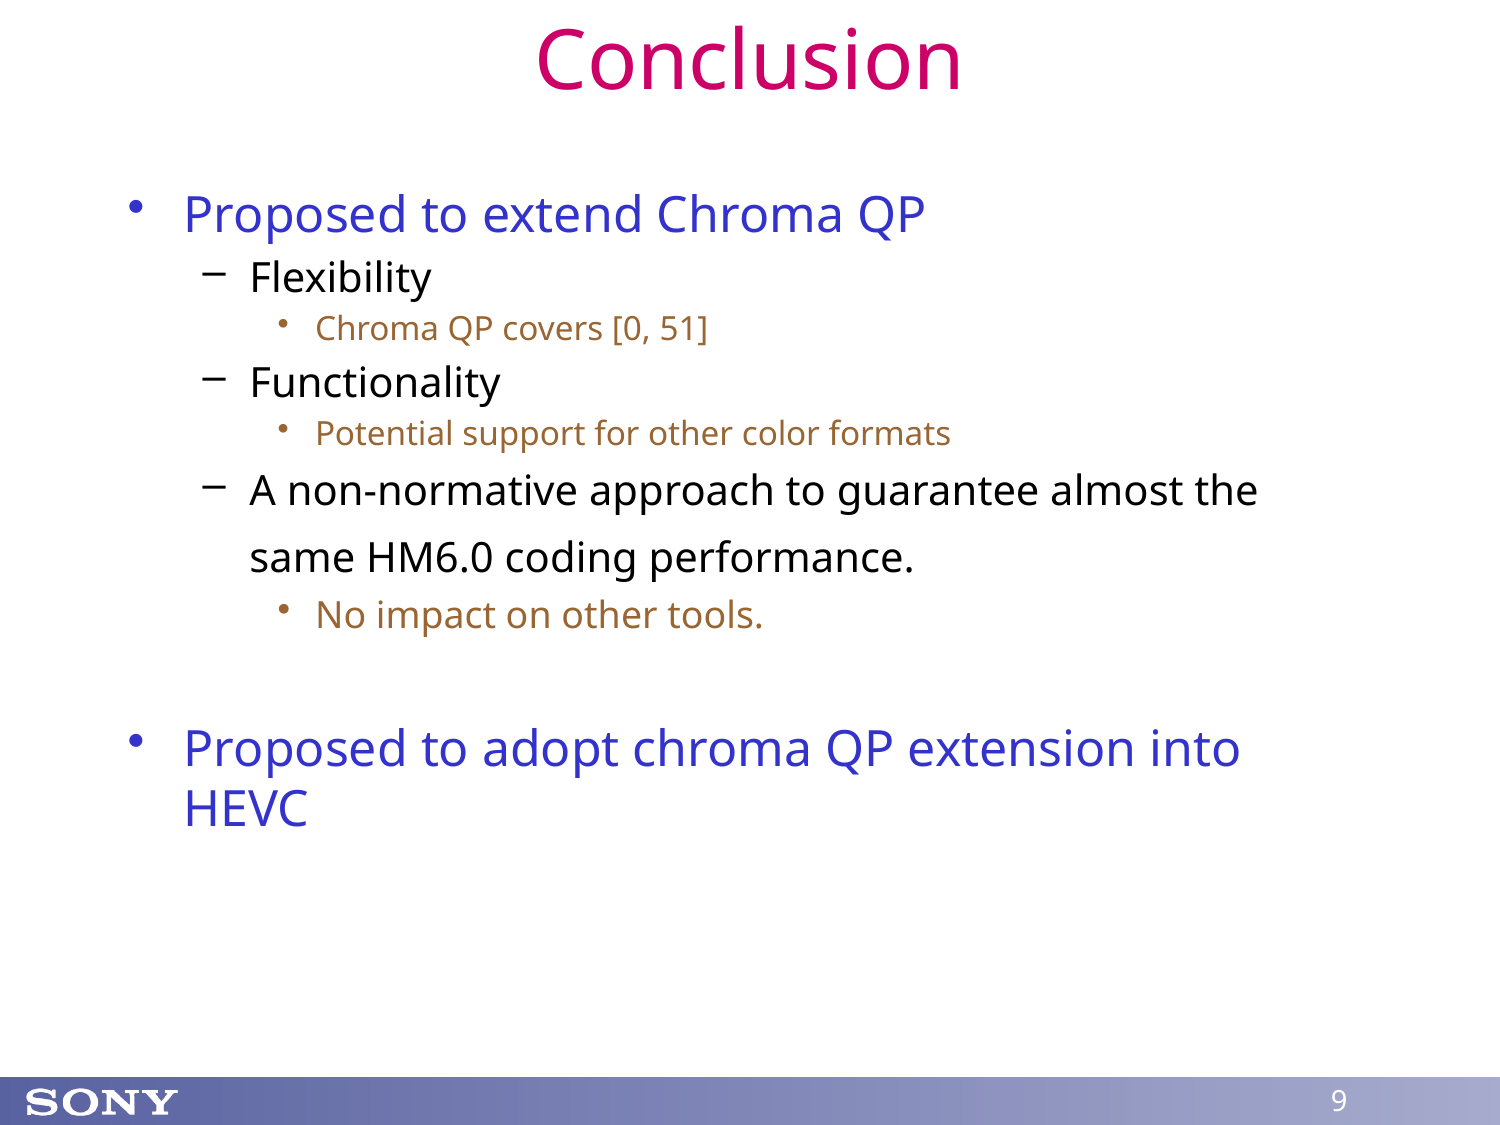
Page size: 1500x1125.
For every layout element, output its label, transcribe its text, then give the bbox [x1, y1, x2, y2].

picture [26, 1088, 178, 1116]
title Conclusion [112, 0, 1388, 115]
list Proposed to extend Chroma QP Flexibility Chroma QP covers [0, 51] Functionality Potential support for other color formats A non-normative approach to guarantee almost the same HM6.0 coding performance. No impact on other tools. Proposed to adopt chroma QP extension into HEVC [112, 174, 1388, 1076]
slide_number 9 [1049, 1074, 1363, 1125]
